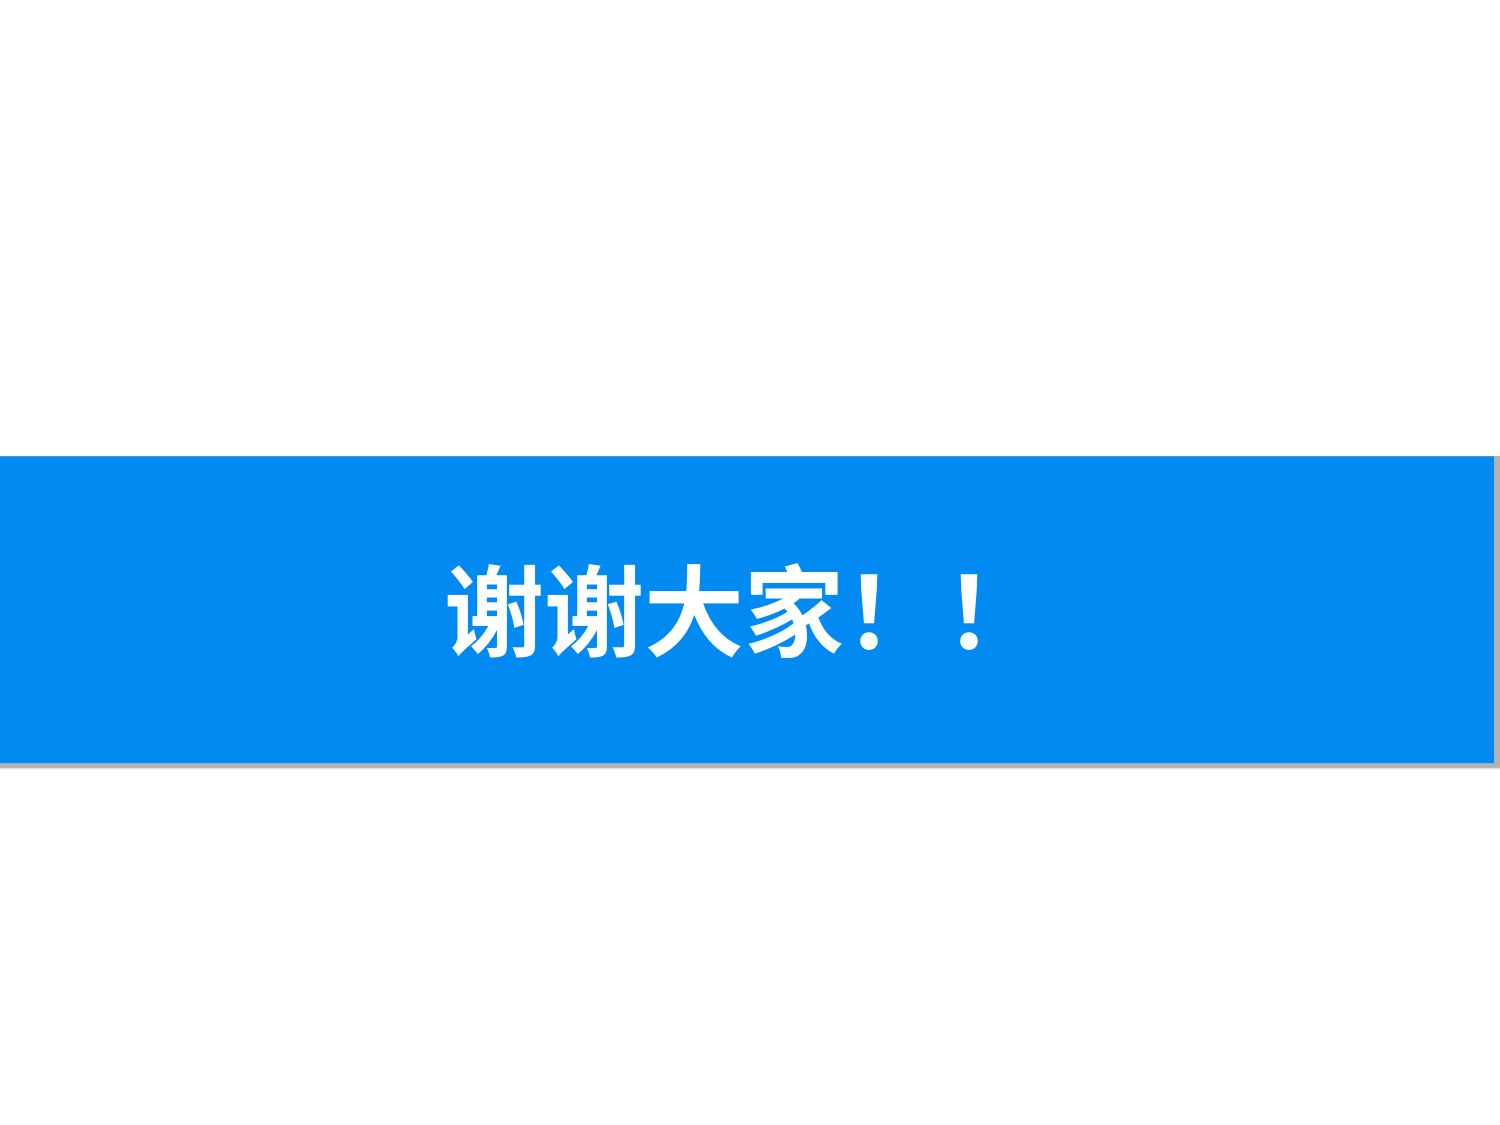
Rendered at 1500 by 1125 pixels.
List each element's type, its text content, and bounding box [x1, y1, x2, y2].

text_box 谢谢大家！！ [0, 456, 1494, 764]
